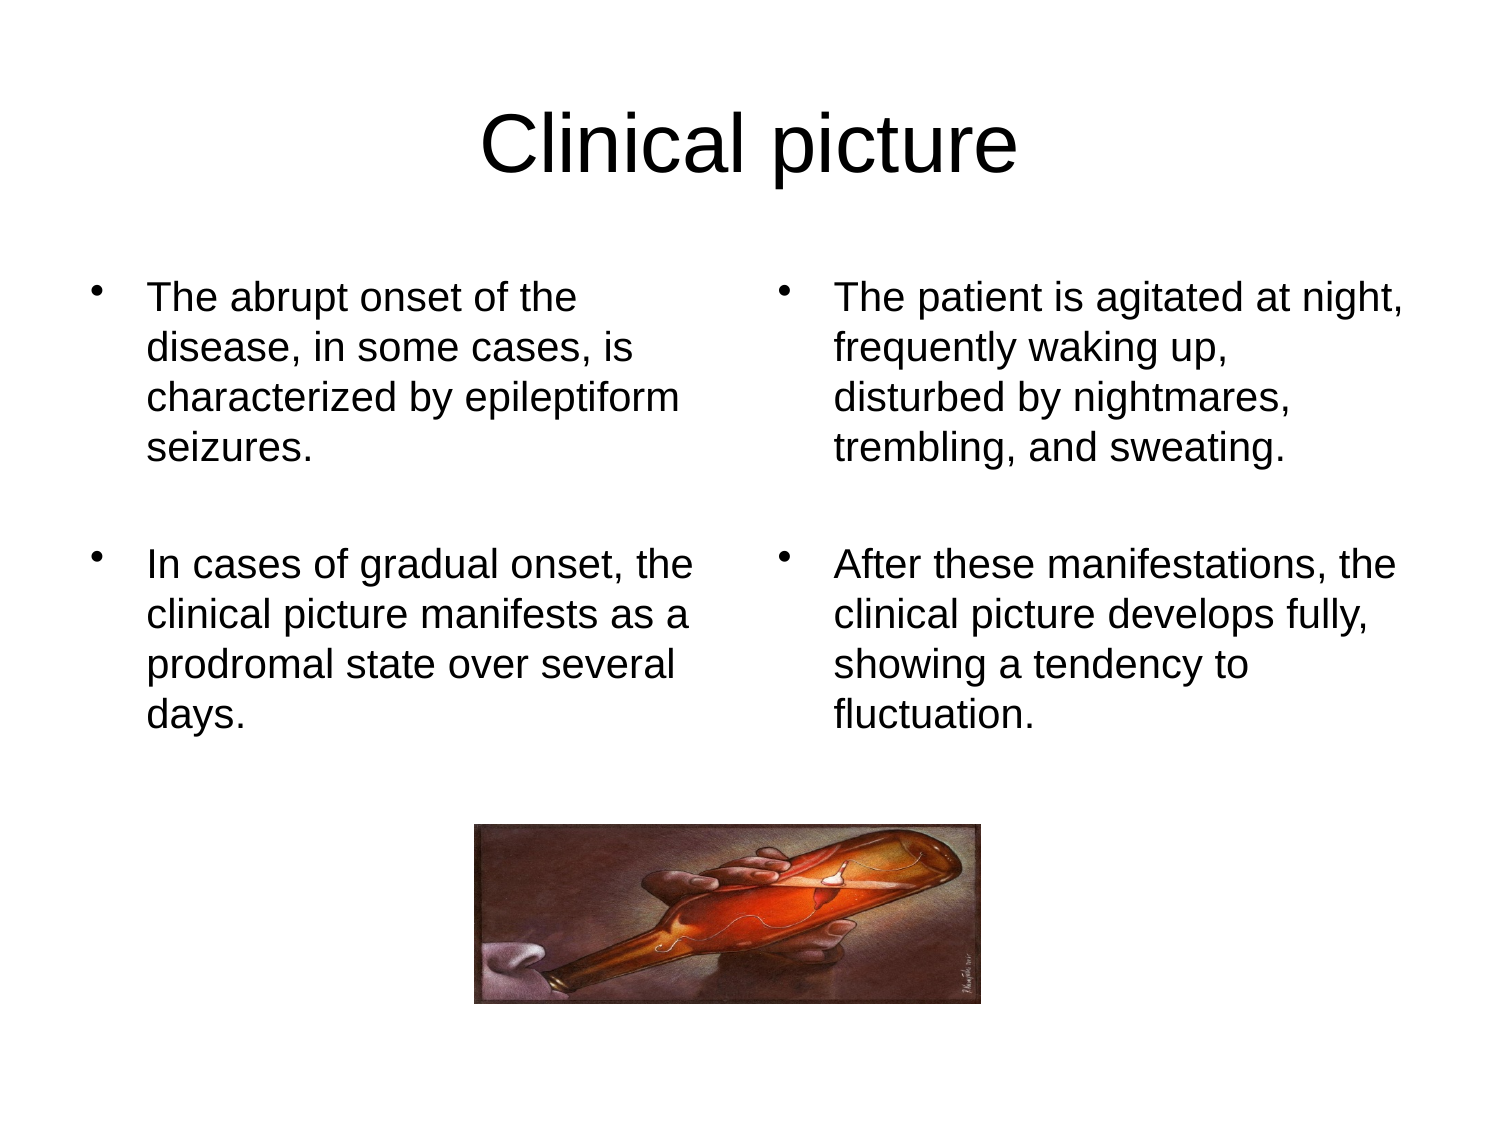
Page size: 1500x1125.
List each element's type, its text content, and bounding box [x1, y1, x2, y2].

list The abrupt onset of the disease, in some cases, is characterized by epileptiform seizures. In cases of gradual onset, the clinical picture manifests as a prodromal state over several days. [75, 262, 738, 1005]
picture [474, 824, 981, 1005]
title Clinical picture [75, 45, 1425, 233]
list The patient is agitated at night, frequently waking up, disturbed by nightmares, trembling, and sweating. After these manifestations, the clinical picture develops fully, showing a tendency to fluctuation. [762, 262, 1425, 1005]
